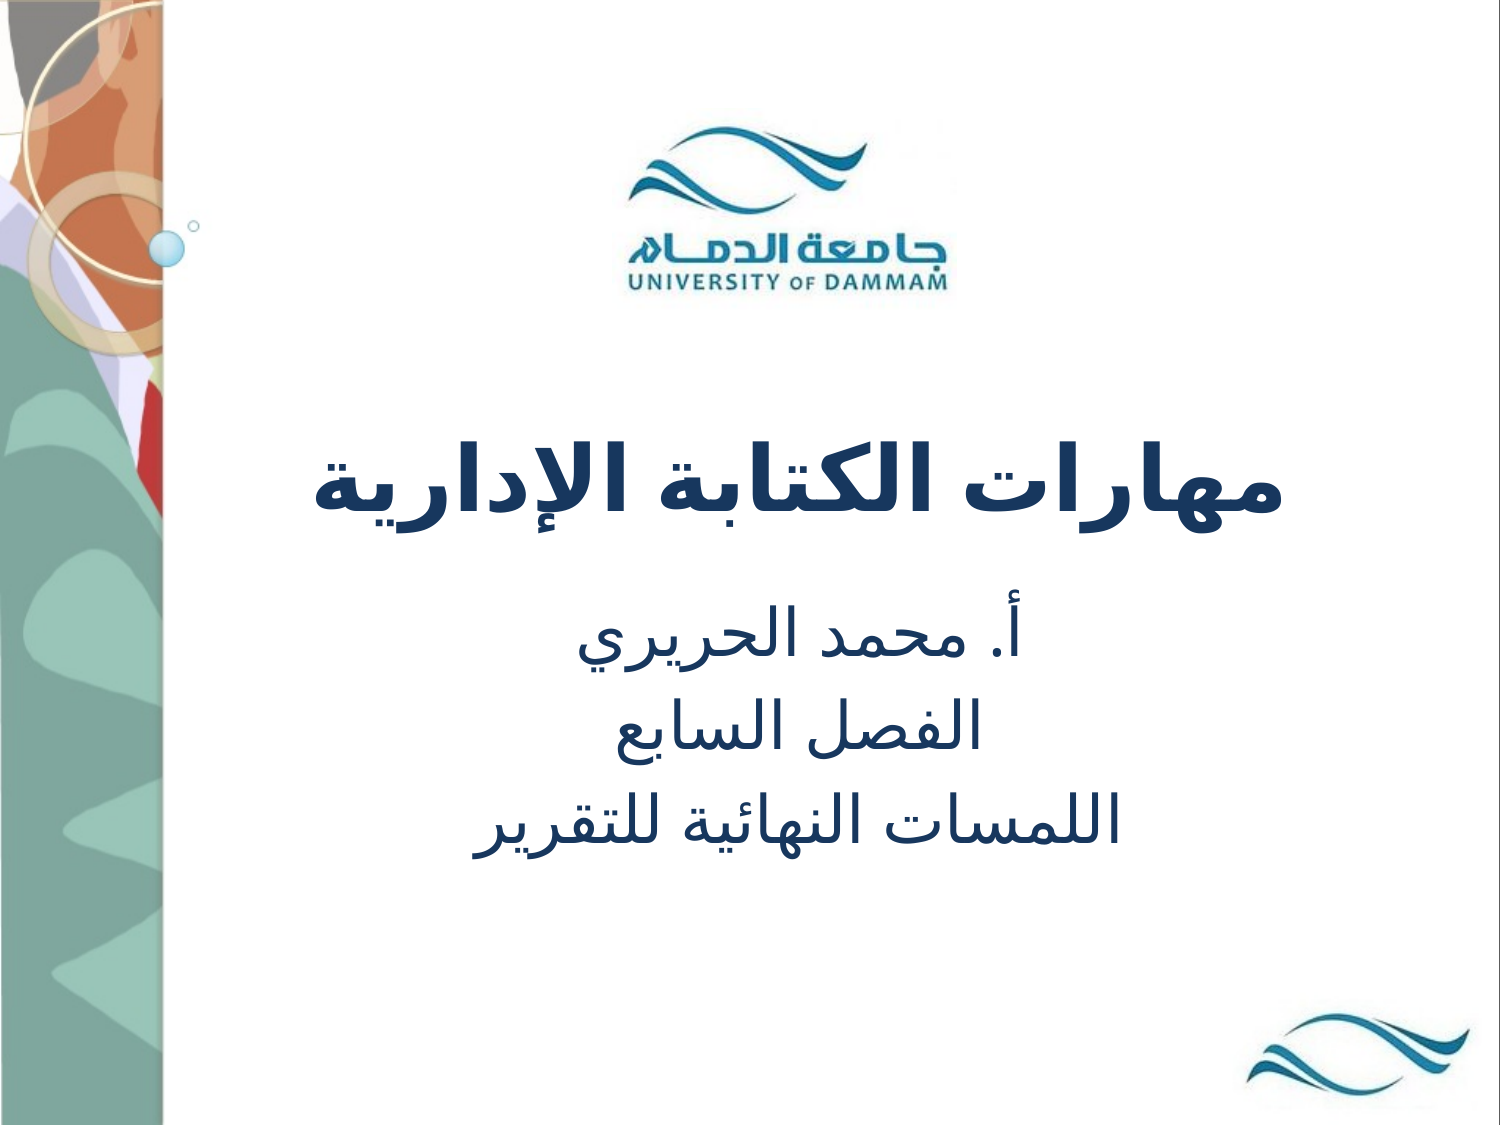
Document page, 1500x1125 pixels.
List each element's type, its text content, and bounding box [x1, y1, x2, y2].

subtitle مهارات الكتابة الإدارية أ. محمد الحريري الفصل السابع اللمسات النهائية للتقرير [274, 412, 1326, 926]
picture [0, 0, 1500, 1125]
